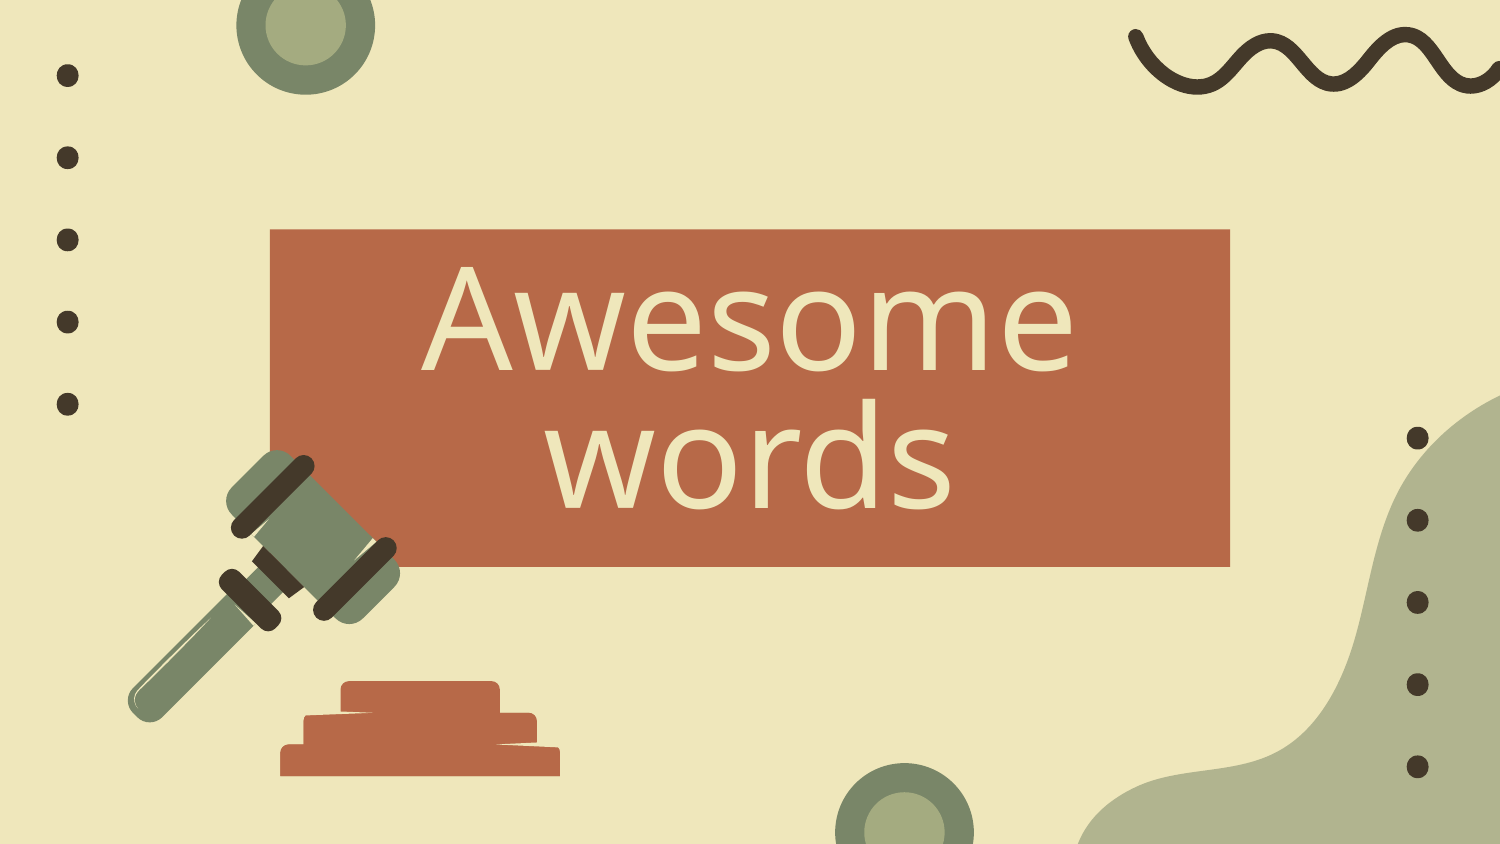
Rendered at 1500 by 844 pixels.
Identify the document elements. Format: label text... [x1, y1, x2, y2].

title Awesome words [269, 229, 1231, 567]
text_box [125, 447, 561, 777]
